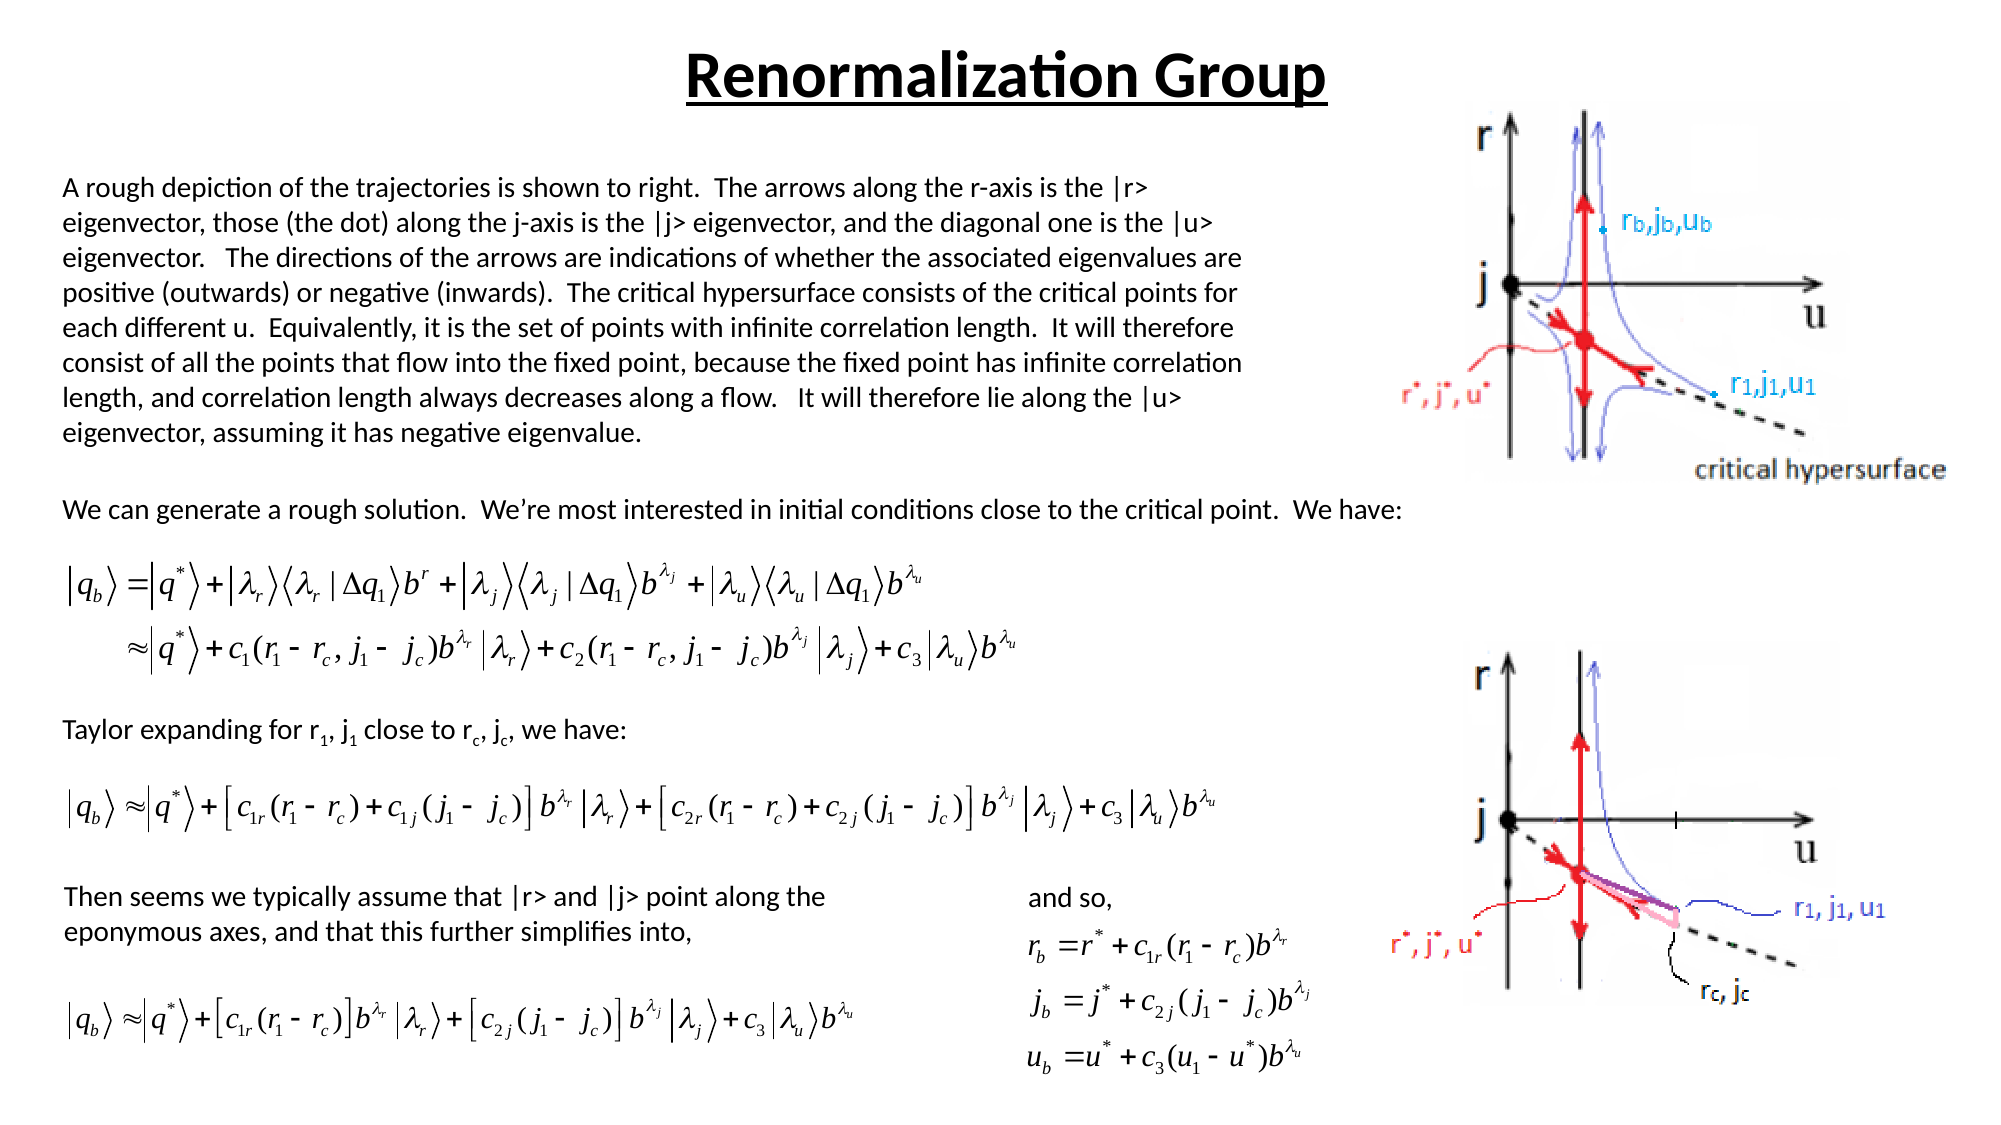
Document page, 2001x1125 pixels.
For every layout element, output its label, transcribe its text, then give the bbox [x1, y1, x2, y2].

picture [1382, 639, 1898, 1013]
text_box Then seems we typically assume that |r> and |j> point along the eponymous axes, and that this further simplifies into, [49, 870, 848, 956]
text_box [63, 779, 1223, 838]
text_box A rough depiction of the trajectories is shown to right. The arrows along the r-axis is the |r> eigenvector, those (the dot) along the j-axis is the |j> eigenvector, and the diagonal one is the |u> eigenvector. The directions of the arrows are indications of whether the associated eigenvalues are positive (outwards) or negative (inwards). The critical hypersurface consists of the critical points for each different u. Equivalently, it is the set of points with infinite correlation length. It will therefore consist of all the points that flow into the fixed point, because the fixed point has infinite correlation length, and correlation length always decreases along a flow. It will therefore lie along the |u> eigenvector, assuming it has negative eigenvalue. [47, 161, 1260, 456]
text_box We can generate a rough solution. We’re most interested in initial conditions close to the critical point. We have: [47, 482, 1470, 533]
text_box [1022, 921, 1322, 1082]
text_box and so, [1013, 871, 1175, 921]
picture [1395, 101, 1956, 492]
text_box Taylor expanding for r1, j1 close to rc, jc, we have: [47, 702, 732, 758]
text_box Renormalization Group [671, 23, 1344, 118]
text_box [63, 554, 1024, 681]
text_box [63, 992, 863, 1049]
